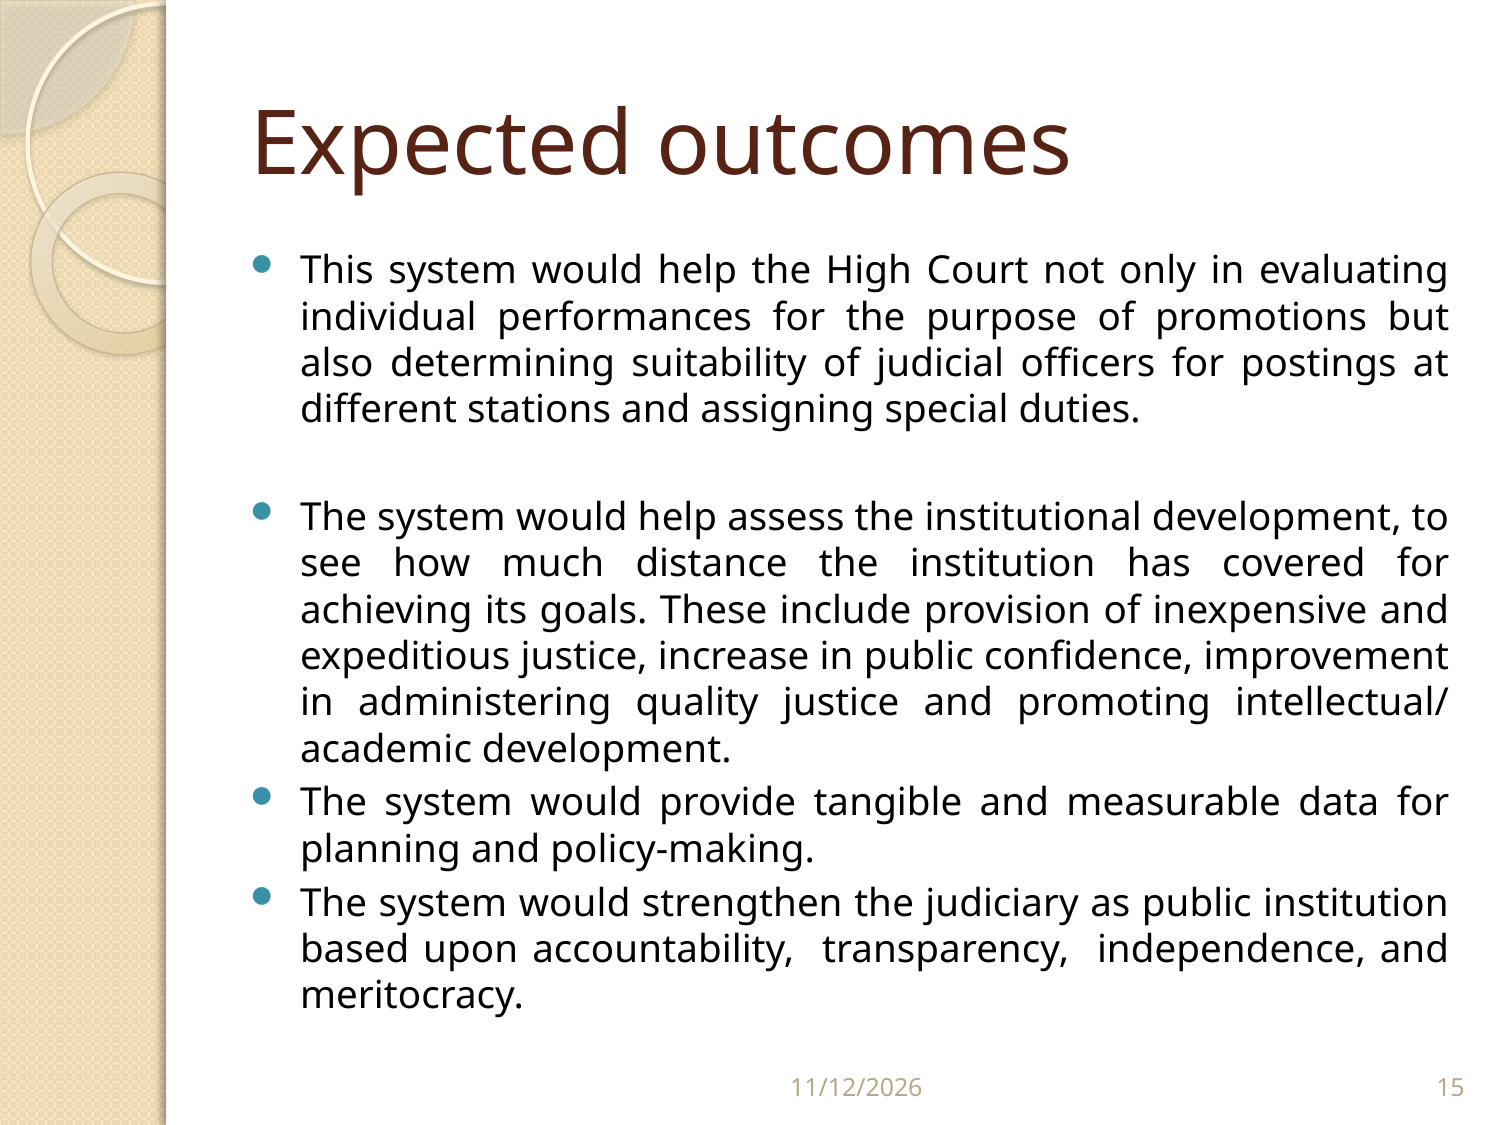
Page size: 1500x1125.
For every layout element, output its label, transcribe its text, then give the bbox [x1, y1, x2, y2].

list This system would help the High Court not only in evaluating individual performances for the purpose of promotions but also determining suitability of judicial officers for postings at different stations and assigning special duties. The system would help assess the institutional development, to see how much distance the institution has covered for achieving its goals. These include provision of inexpensive and expeditious justice, increase in public confidence, improvement in administering quality justice and promoting intellectual/ academic development. The system would provide tangible and measurable data for planning and policy-making. The system would strengthen the judiciary as public institution based upon accountability, transparency, independence, and meritocracy. [235, 237, 1466, 1026]
title Expected outcomes [235, 45, 1466, 233]
slide_number 15 [1413, 1034, 1488, 1113]
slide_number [587, 1034, 938, 1113]
